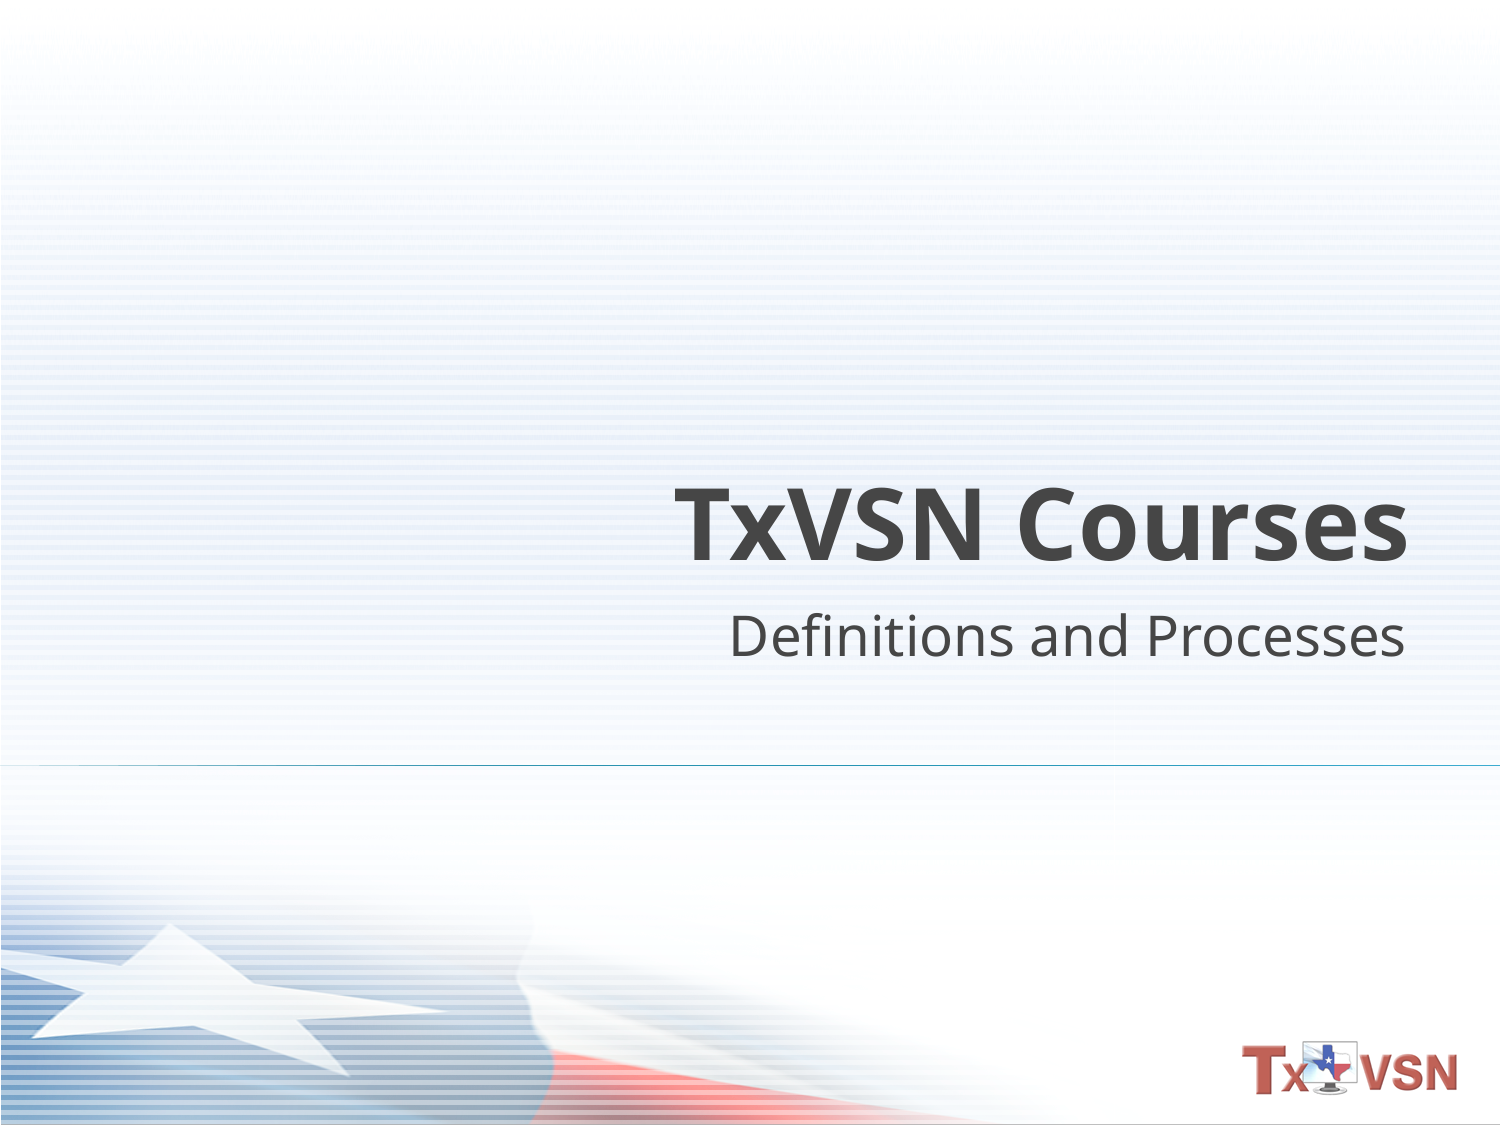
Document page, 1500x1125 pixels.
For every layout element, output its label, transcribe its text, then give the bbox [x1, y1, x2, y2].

title TxVSN Courses [187, 287, 1425, 588]
subtitle Definitions and Processes [187, 592, 1425, 790]
picture [0, 0, 1500, 1125]
